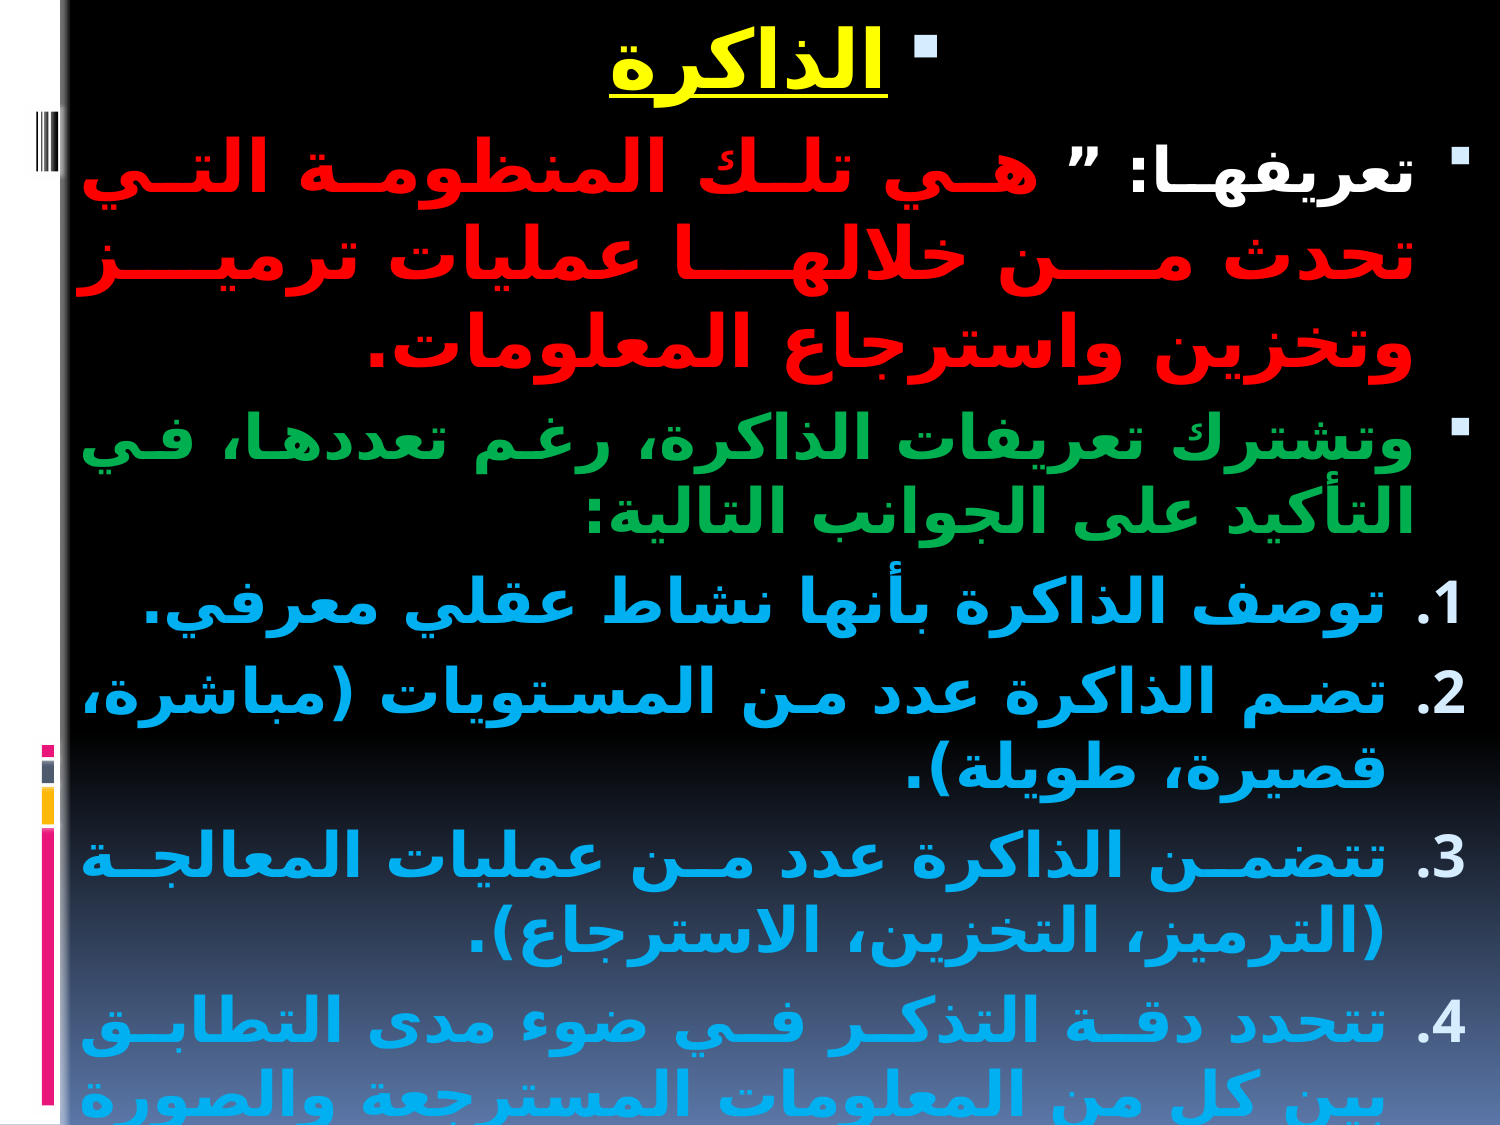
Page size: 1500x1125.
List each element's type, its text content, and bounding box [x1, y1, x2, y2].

list الذاكرة تعريفها: ” هي تلك المنظومة التي تحدث من خلالها عمليات ترميز وتخزين واسترجاع المعلومات. وتشترك تعريفات الذاكرة، رغم تعددها، في التأكيد على الجوانب التالية: توصف الذاكرة بأنها نشاط عقلي معرفي. تضم الذاكرة عدد من المستويات (مباشرة، قصيرة، طويلة). تتضمن الذاكرة عدد من عمليات المعالجة (الترميز، التخزين، الاسترجاع). تتحدد دقة التذكر في ضوء مدى التطابق بين كل من المعلومات المسترجعة والصورة الأصلية لهذه المعلومات عند تخزينها. [64, 0, 1500, 1125]
